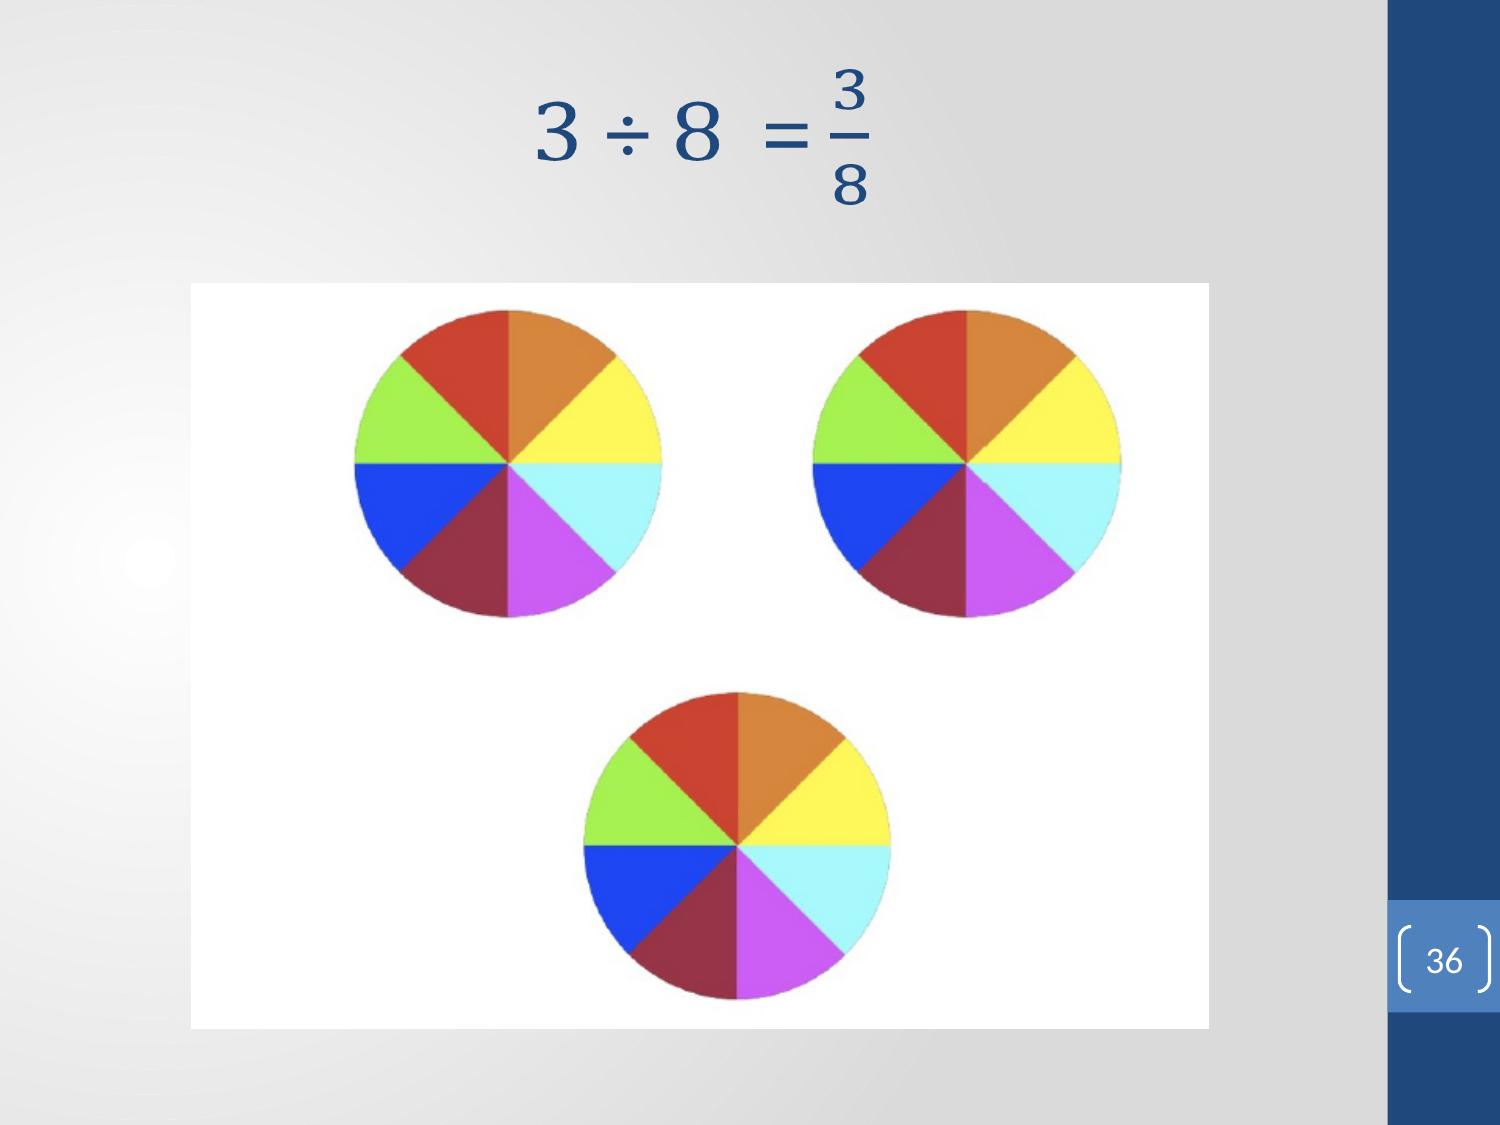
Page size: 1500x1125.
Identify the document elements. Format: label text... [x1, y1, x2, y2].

title [75, 45, 1325, 233]
slide_number 36 [1397, 924, 1492, 994]
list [190, 283, 1209, 1030]
